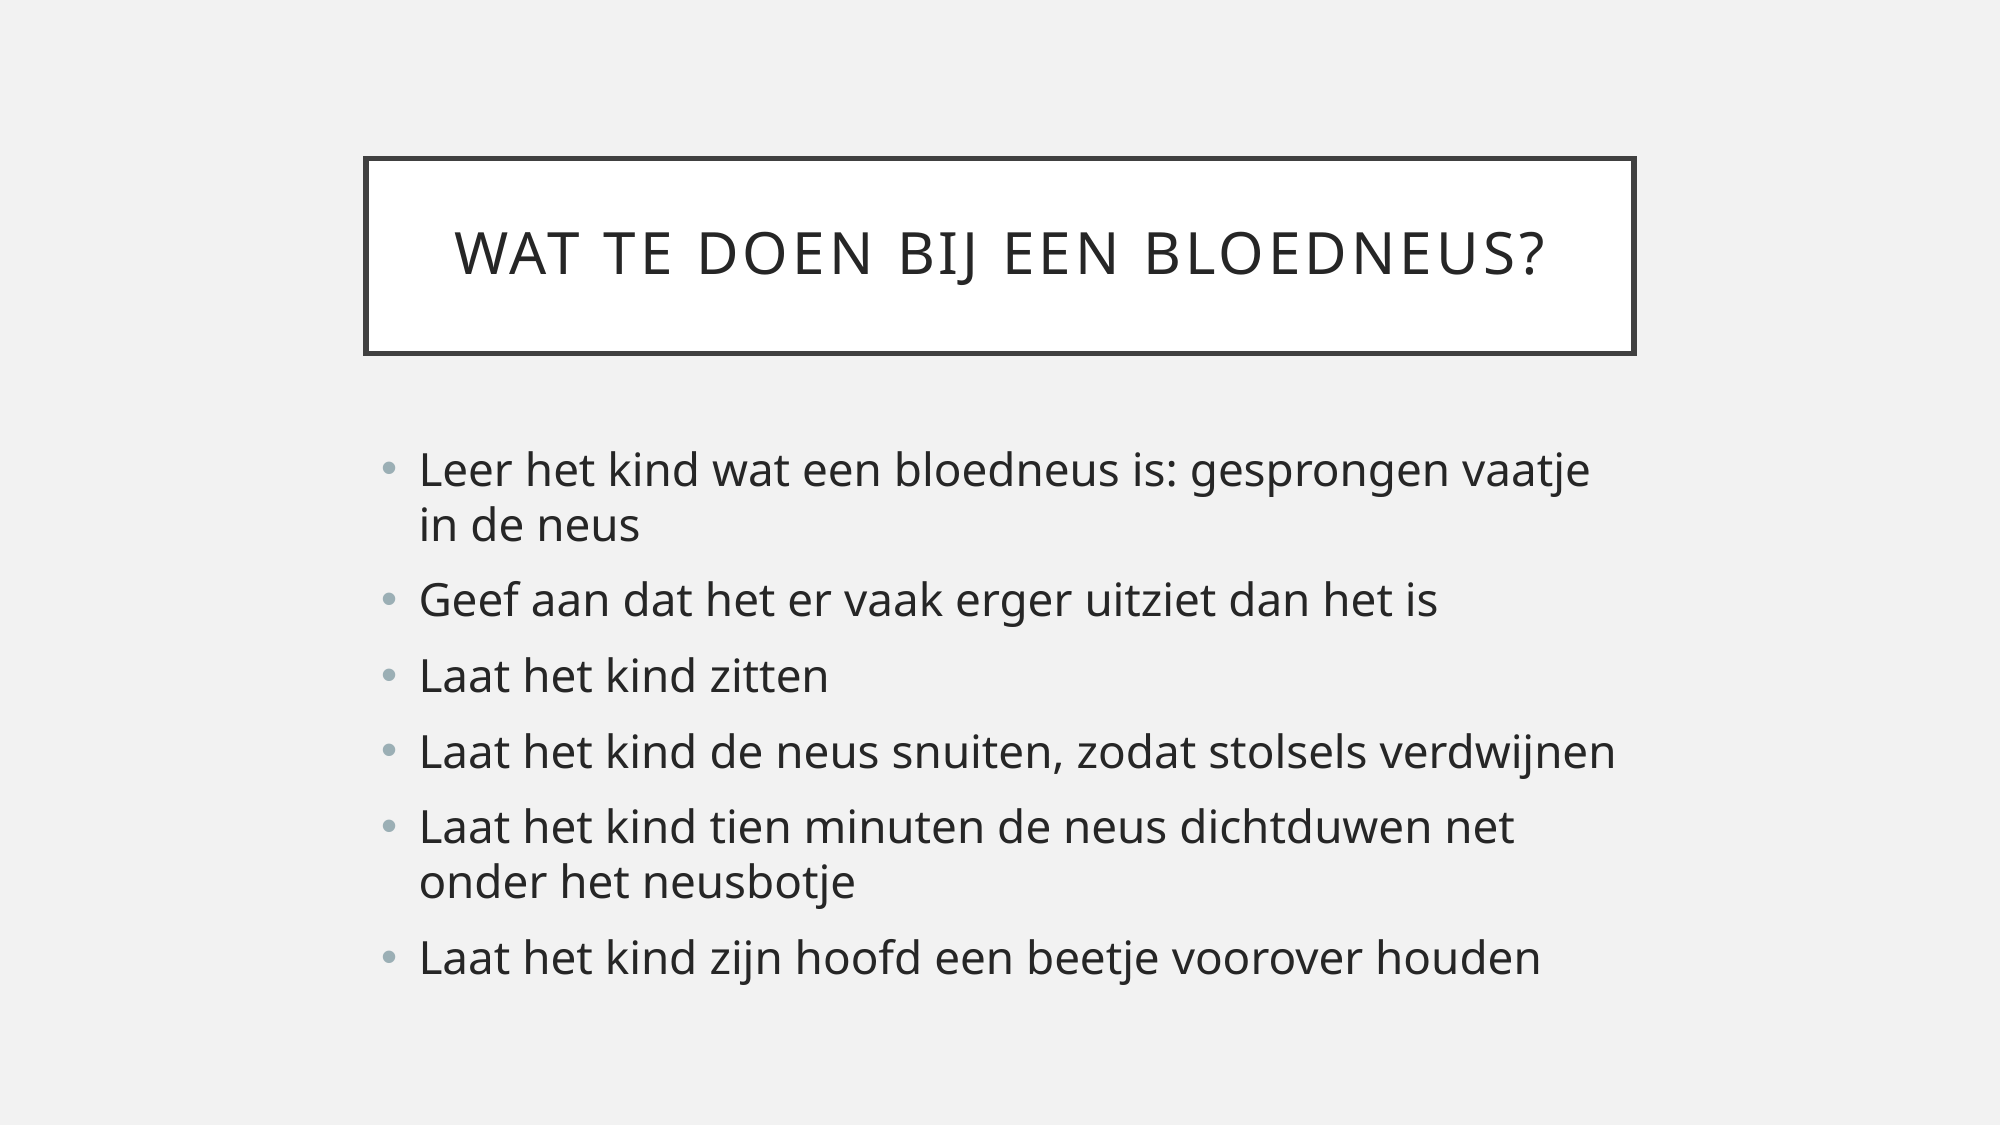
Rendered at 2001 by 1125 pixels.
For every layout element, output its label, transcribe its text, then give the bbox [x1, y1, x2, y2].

title Wat te doen bij een bloedneus? [363, 156, 1637, 356]
list Leer het kind wat een bloedneus is: gesprongen vaatje in de neus Geef aan dat het er vaak erger uitziet dan het is Laat het kind zitten Laat het kind de neus snuiten, zodat stolsels verdwijnen Laat het kind tien minuten de neus dichtduwen net onder het neusbotje Laat het kind zijn hoofd een beetje voorover houden [366, 432, 1634, 1077]
